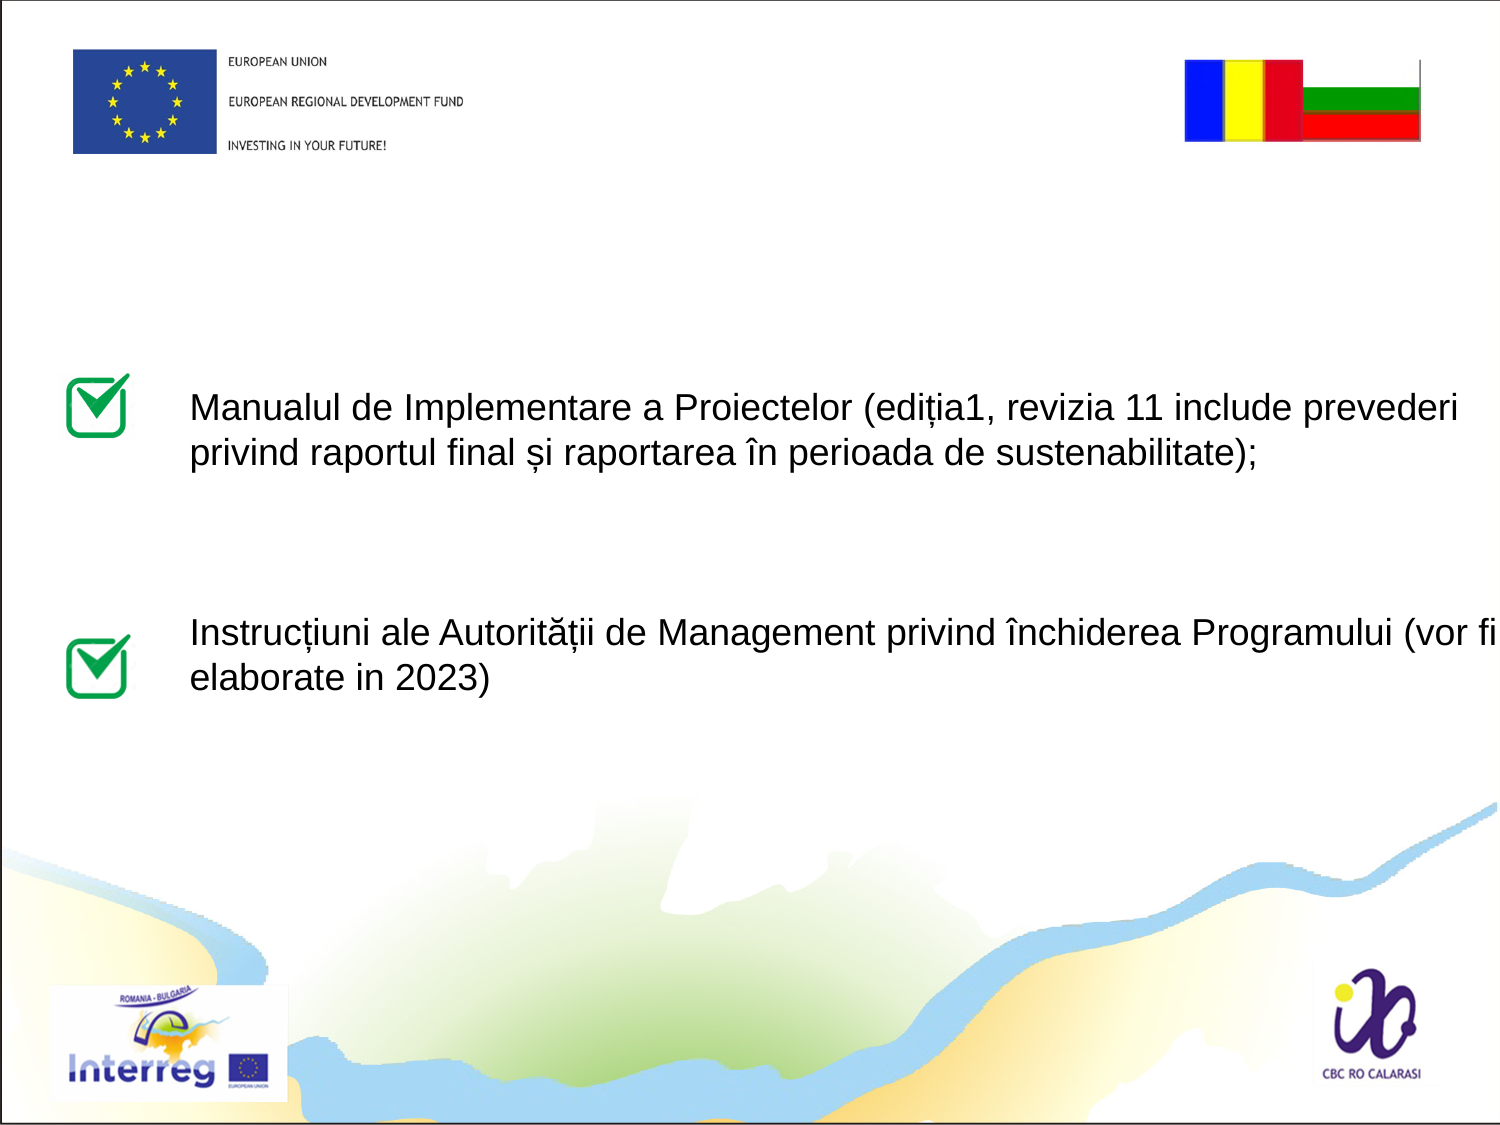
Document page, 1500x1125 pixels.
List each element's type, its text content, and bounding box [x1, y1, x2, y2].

text_box Manualul de Implementare a Proiectelor (ediția1, revizia 11 include prevederi privind raportul final și raportarea în perioada de sustenabilitate); Instrucțiuni ale Autorității de Management privind închiderea Programului (vor fi elaborate in 2023) [174, 376, 1500, 751]
picture [0, 0, 1500, 1125]
